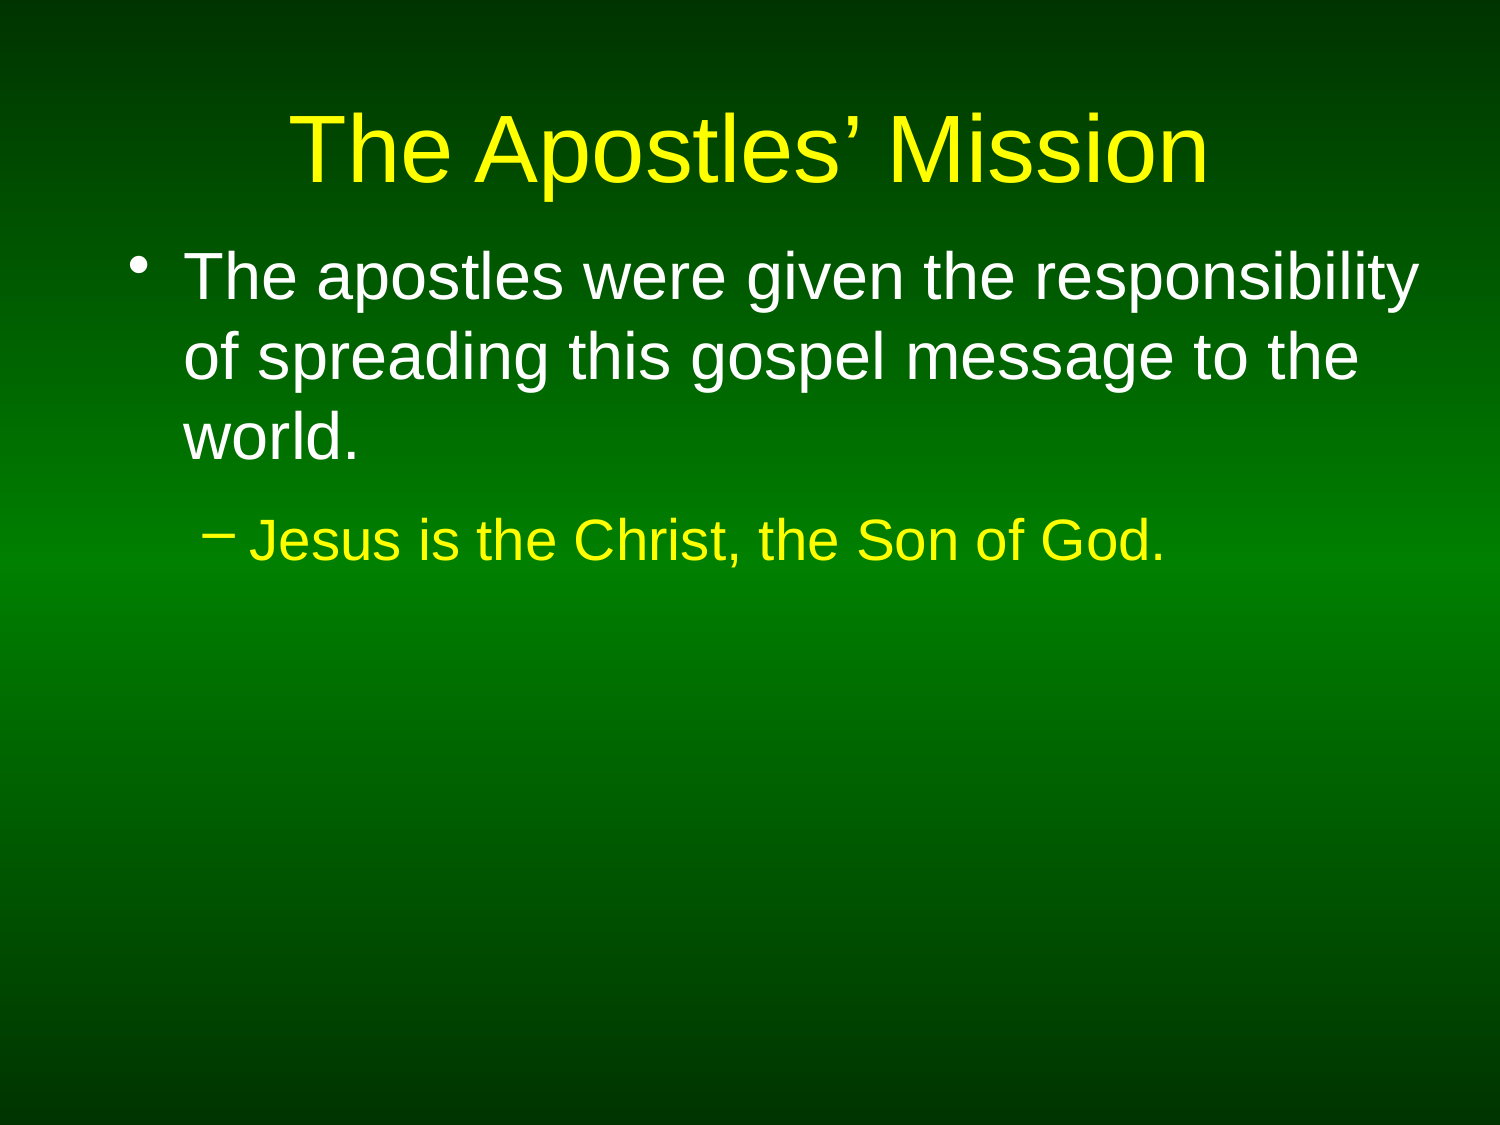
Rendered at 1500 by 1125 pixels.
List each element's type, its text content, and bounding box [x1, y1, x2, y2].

list The apostles were given the responsibility of spreading this gospel message to the world. Jesus is the Christ, the Son of God. [112, 224, 1463, 1125]
title The Apostles’ Mission [37, 50, 1463, 238]
